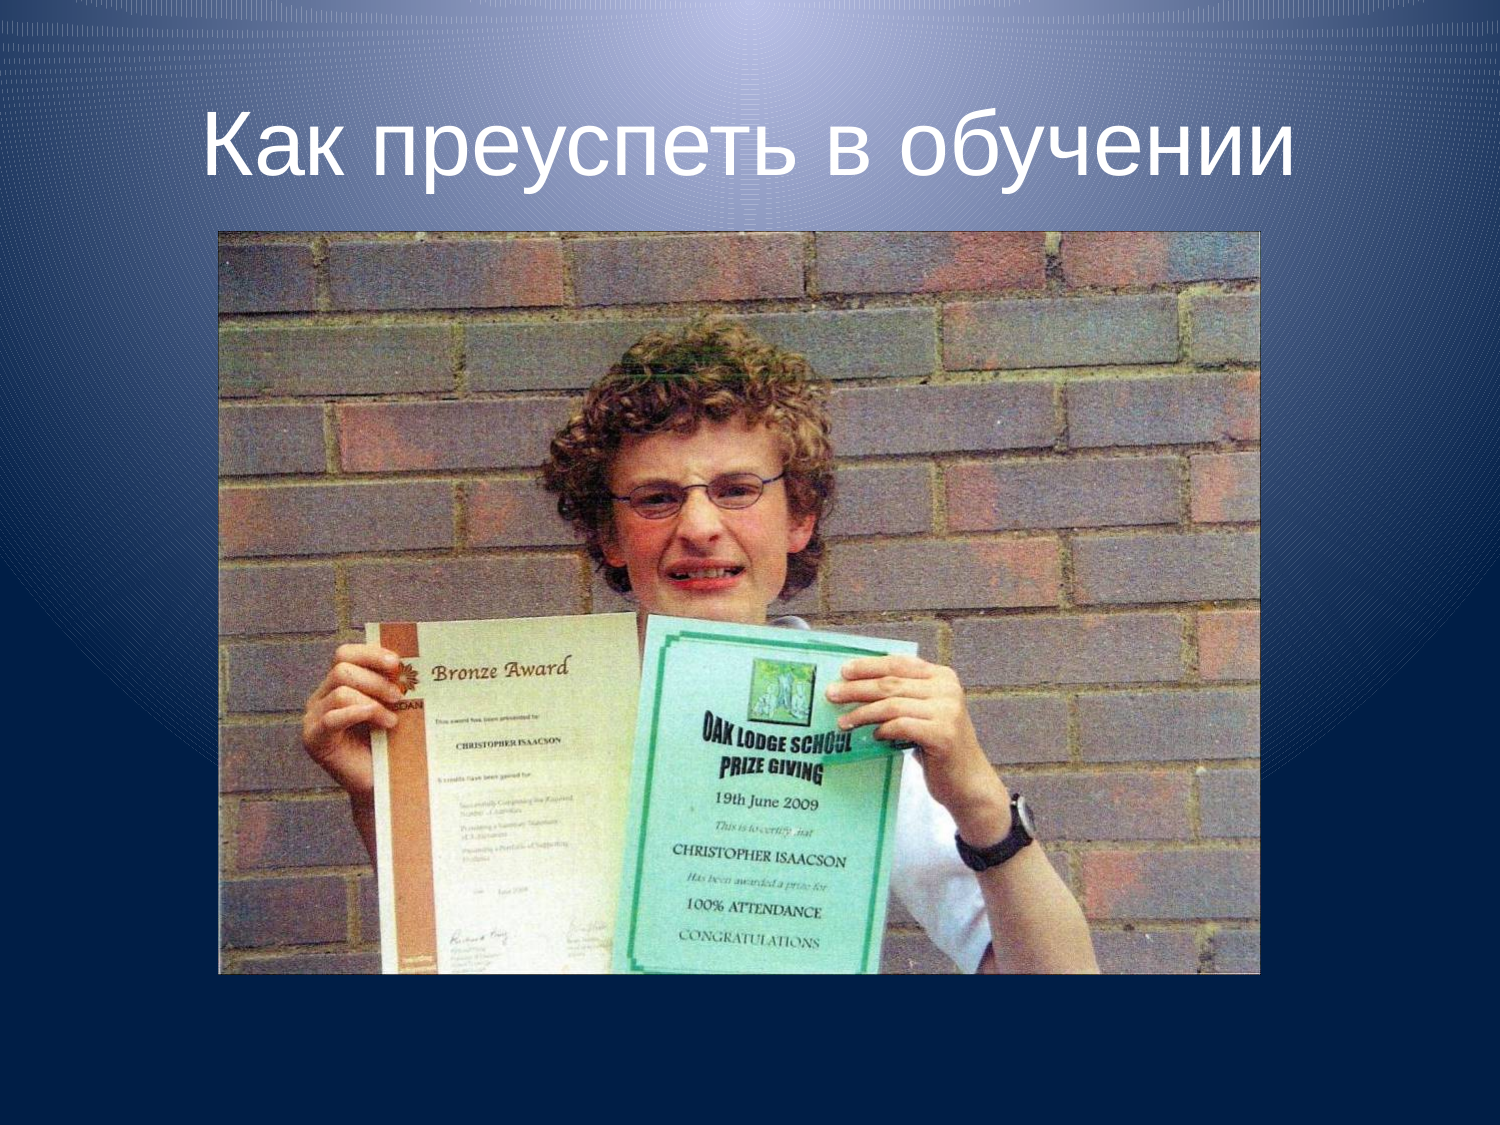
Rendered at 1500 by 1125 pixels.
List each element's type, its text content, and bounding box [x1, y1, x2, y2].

title Как преуспеть в обучении [74, 44, 1426, 233]
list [218, 231, 1261, 975]
